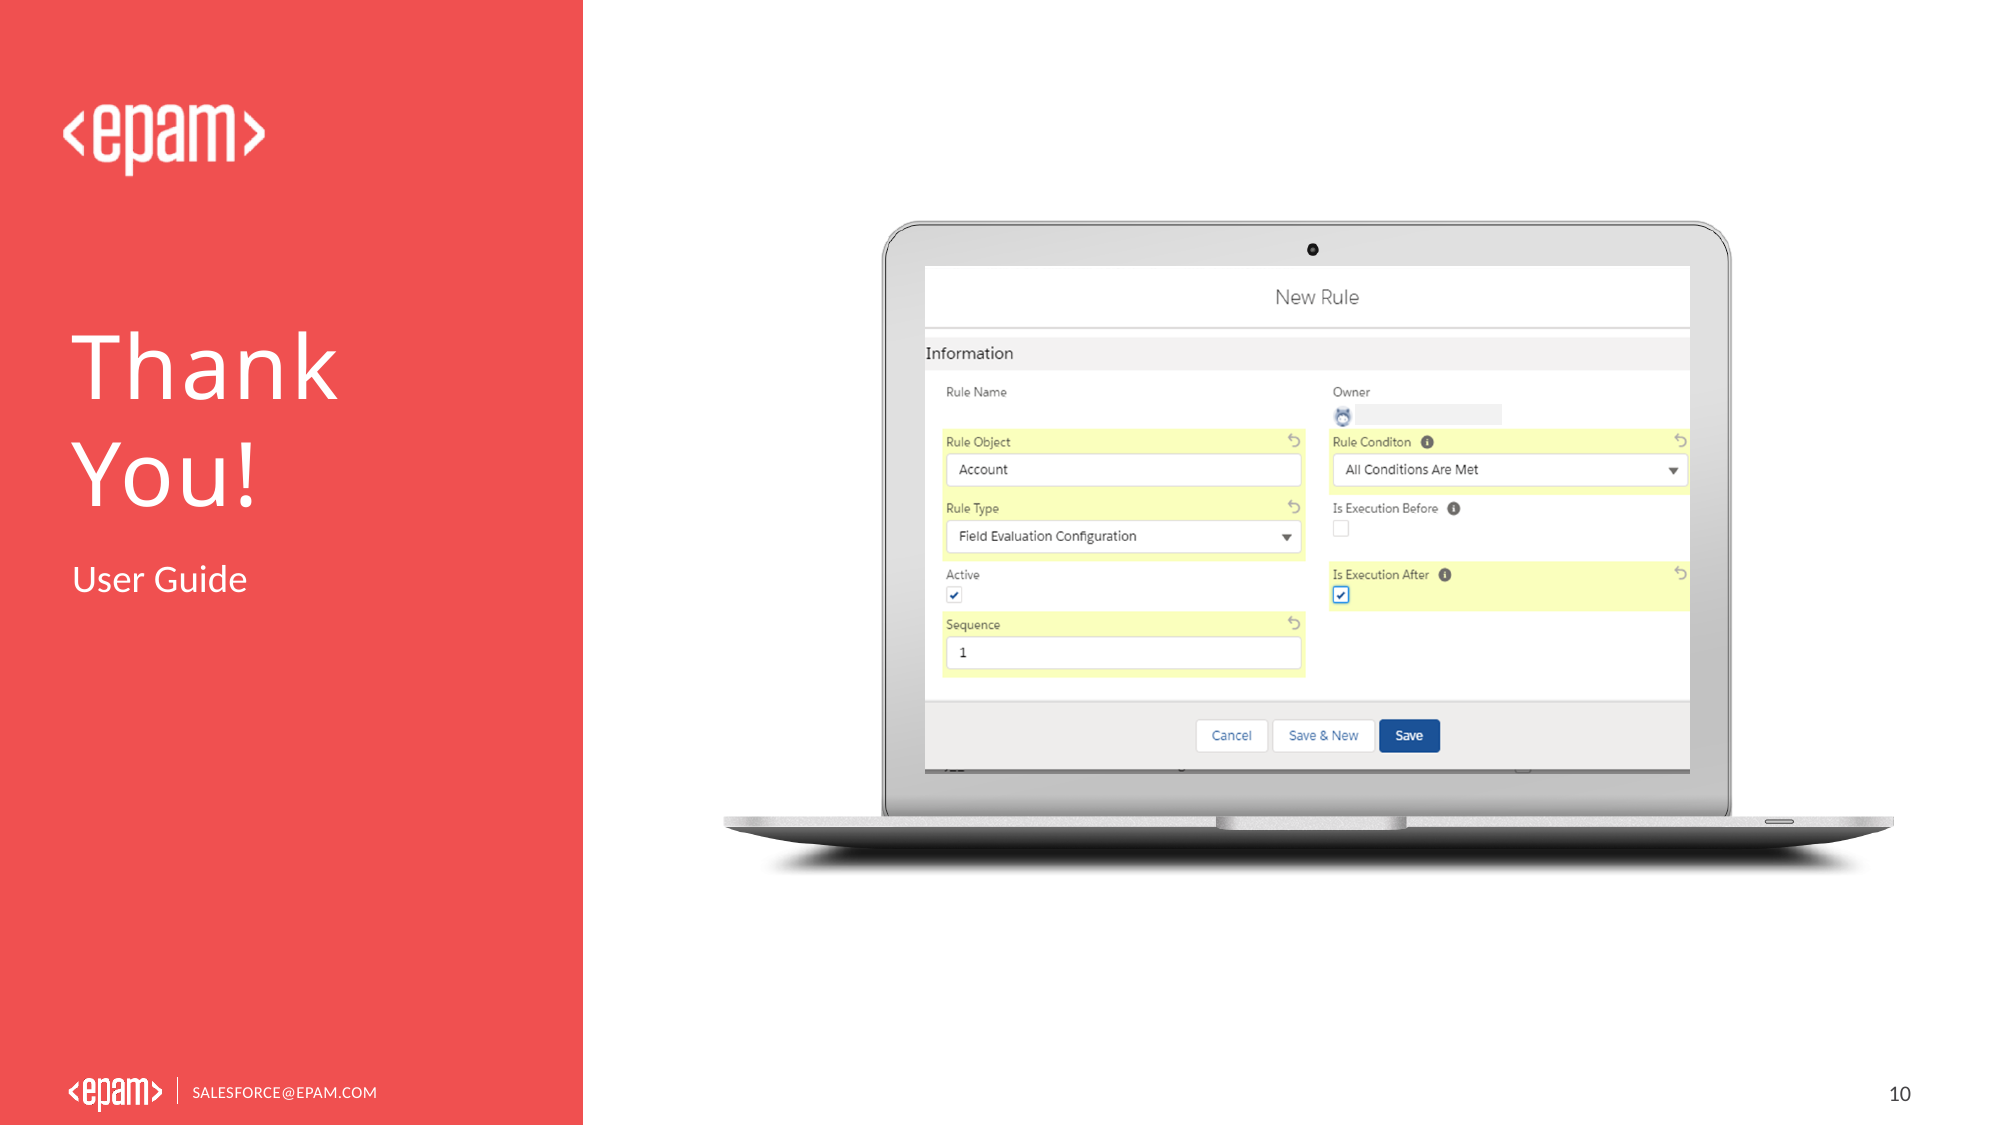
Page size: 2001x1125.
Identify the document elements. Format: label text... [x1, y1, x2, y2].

picture [723, 220, 1894, 876]
text_box SALESFORCE@EPAM.COM [177, 1072, 467, 1113]
picture [57, 1065, 173, 1124]
text_box User Guide [57, 548, 500, 656]
text_box [0, 0, 584, 1125]
text_box Thank You! [71, 310, 538, 524]
picture [0, 80, 379, 187]
